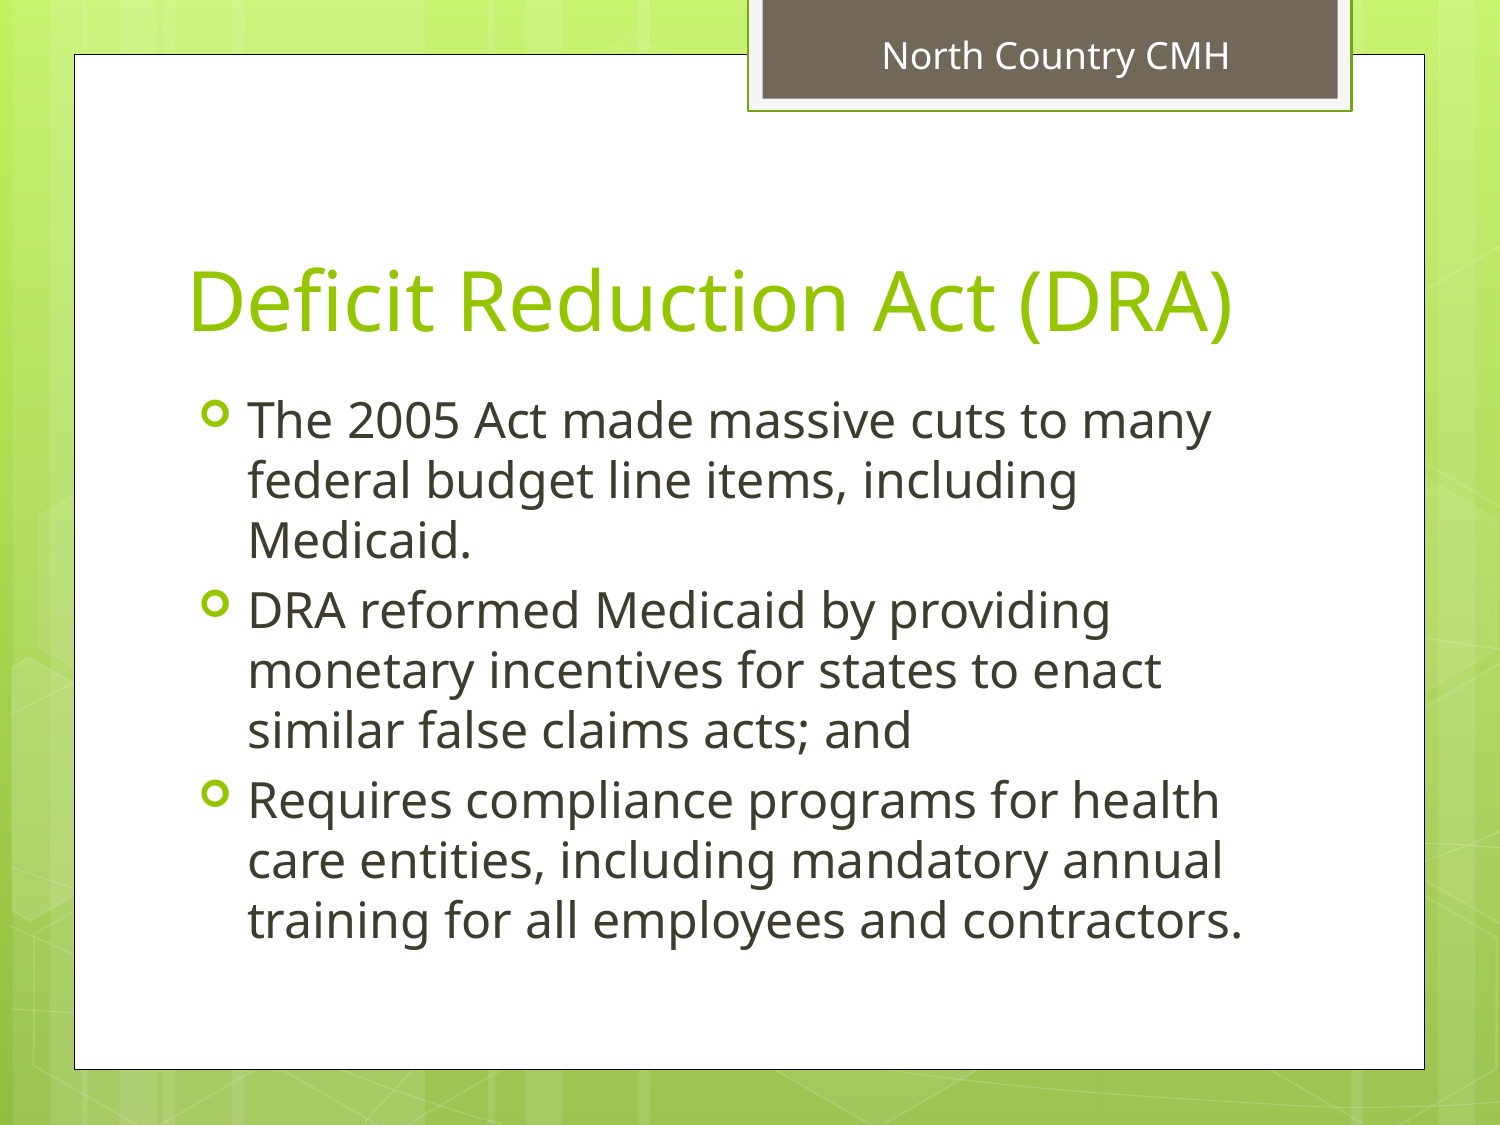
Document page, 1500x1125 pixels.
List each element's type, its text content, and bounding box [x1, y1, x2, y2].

list The 2005 Act made massive cuts to many federal budget line items, including Medicaid. DRA reformed Medicaid by providing monetary incentives for states to enact similar false claims acts; and Requires compliance programs for health care entities, including mandatory annual training for all employees and contractors. [171, 381, 1283, 957]
title Deficit Reduction Act (DRA) [171, 168, 1324, 357]
